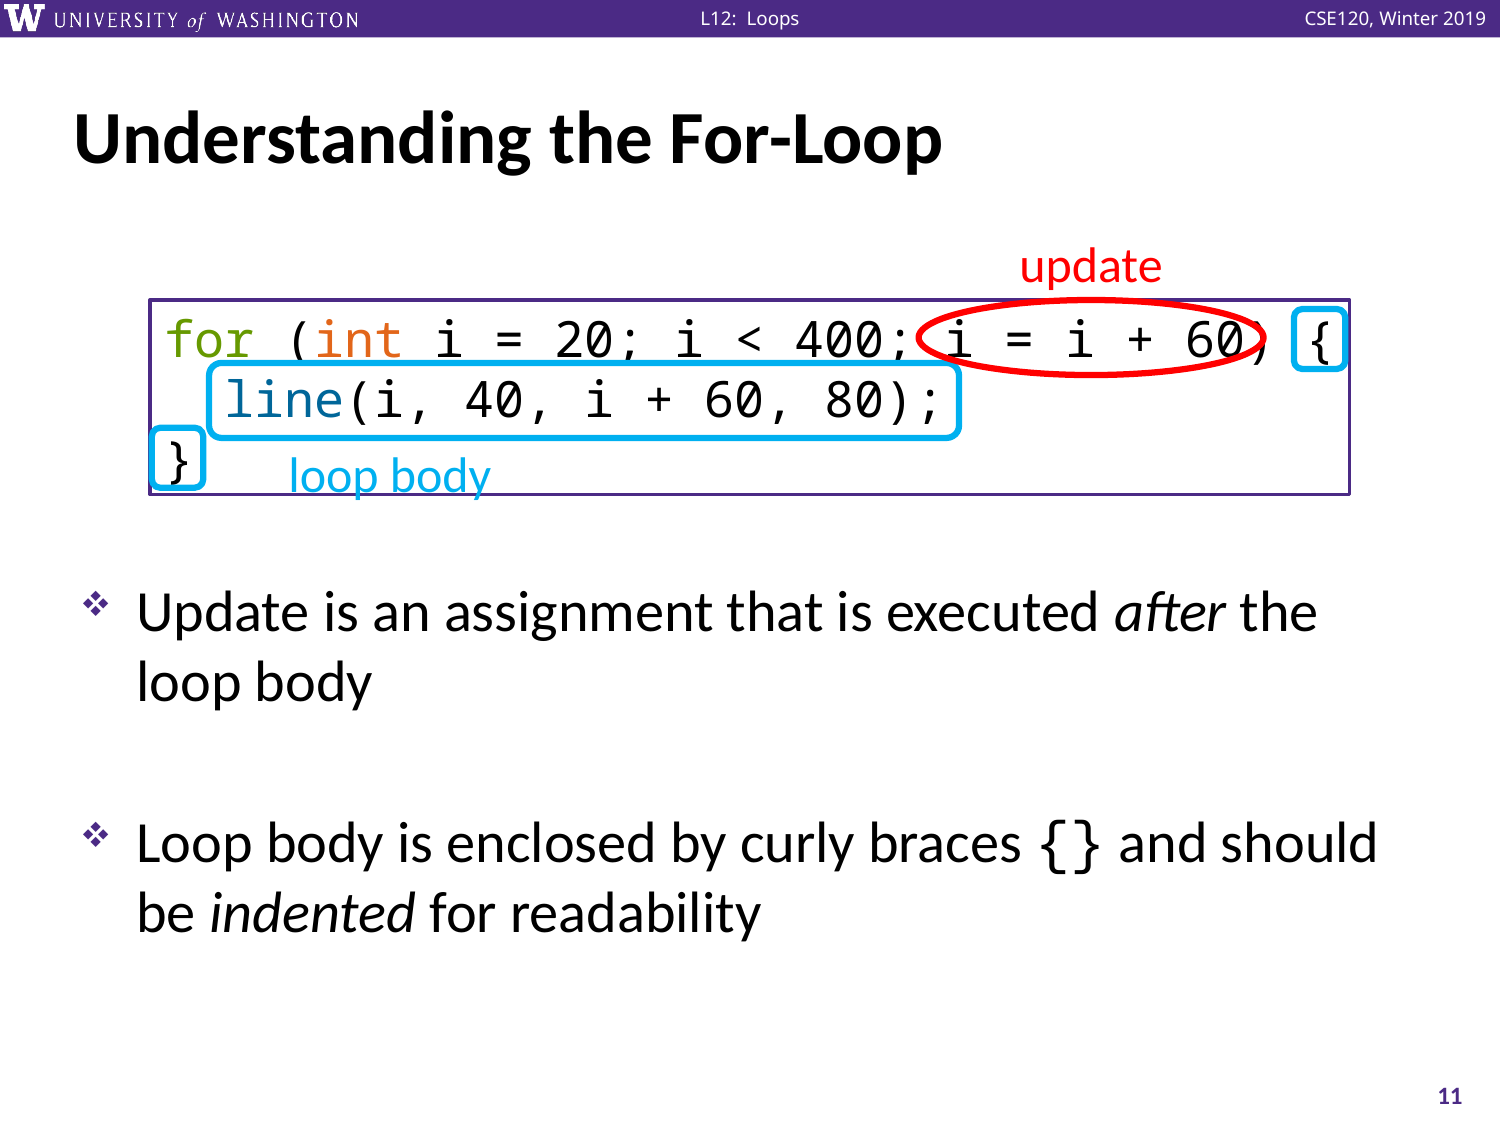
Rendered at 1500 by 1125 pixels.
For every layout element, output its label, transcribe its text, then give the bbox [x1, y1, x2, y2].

title Understanding the For-Loop [58, 71, 1438, 197]
text_box [208, 362, 960, 438]
slide_number 11 [1400, 1065, 1500, 1125]
text_box [918, 299, 1264, 376]
text_box loop body [273, 438, 574, 510]
text_box update [971, 224, 1212, 300]
list Update is an assignment that is executed after the loop body Loop body is enclosed by curly braces {} and should be indented for readability [64, 223, 1438, 1040]
text_box [151, 427, 204, 488]
text_box [1293, 308, 1346, 370]
picture [4, 4, 358, 32]
